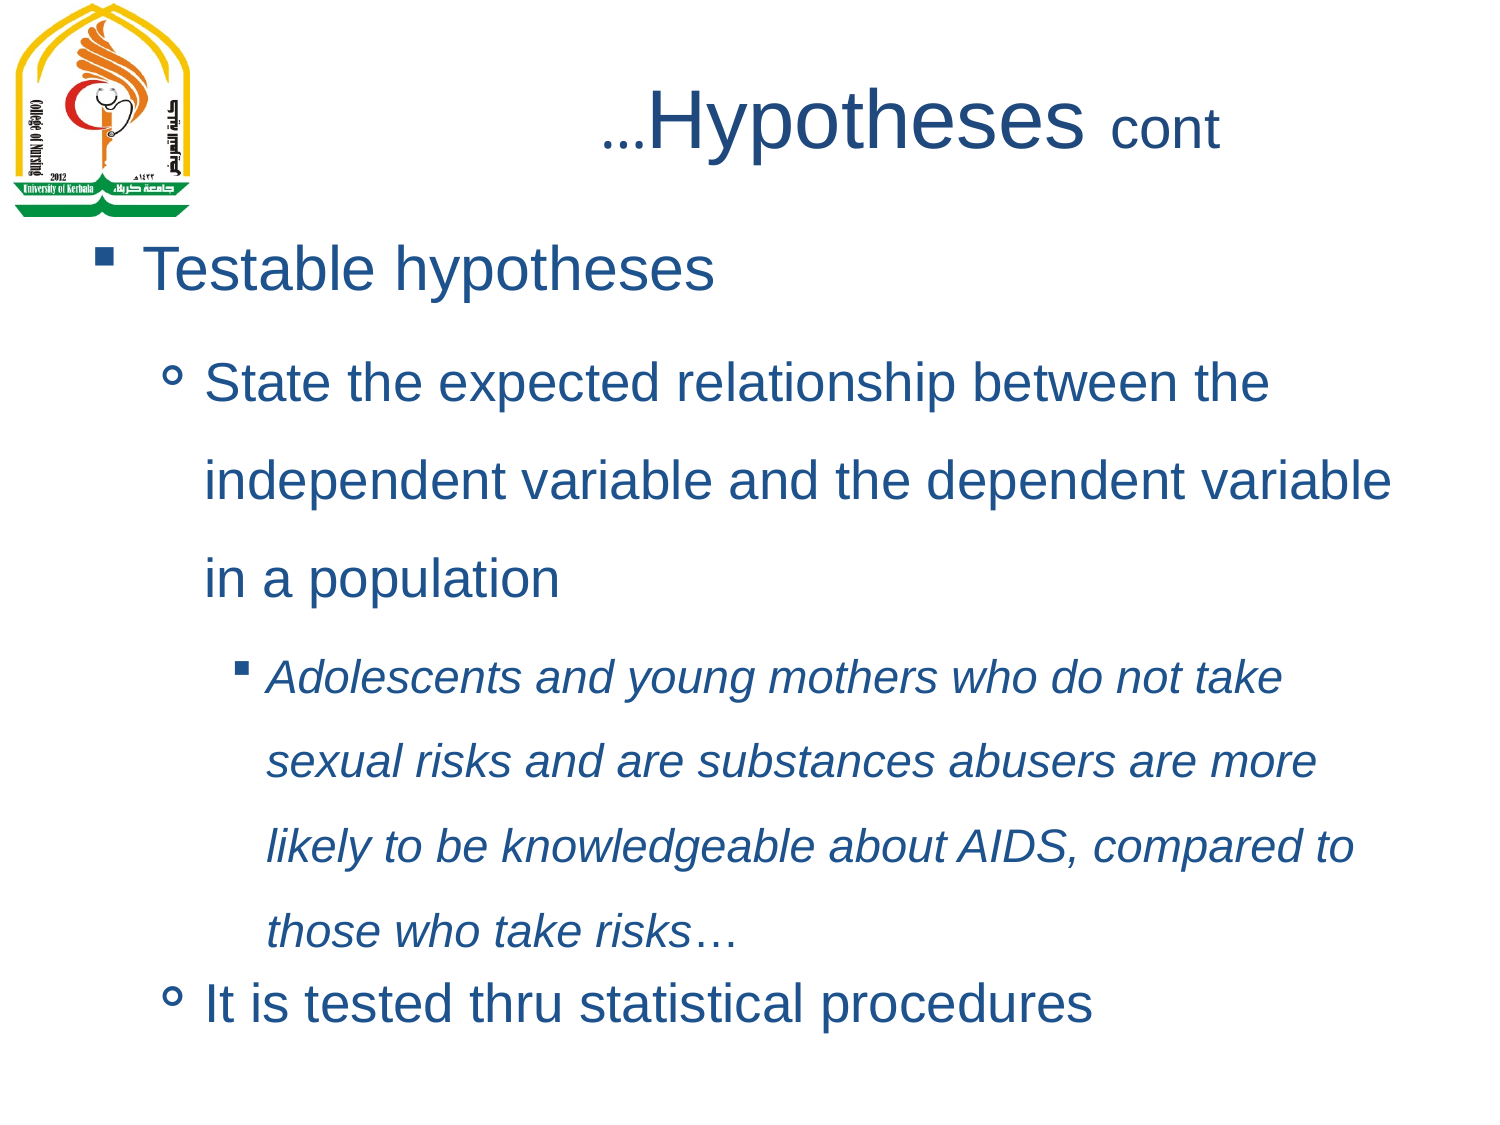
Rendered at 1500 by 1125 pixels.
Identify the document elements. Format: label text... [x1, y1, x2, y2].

picture [13, 3, 190, 217]
title Hypotheses cont… [395, 45, 1425, 185]
list Testable hypotheses State the expected relationship between the independent variable and the dependent variable in a population Adolescents and young mothers who do not take sexual risks and are substances abusers are more likely to be knowledgeable about AIDS, compared to those who take risks… It is tested thru statistical procedures [75, 219, 1425, 1047]
